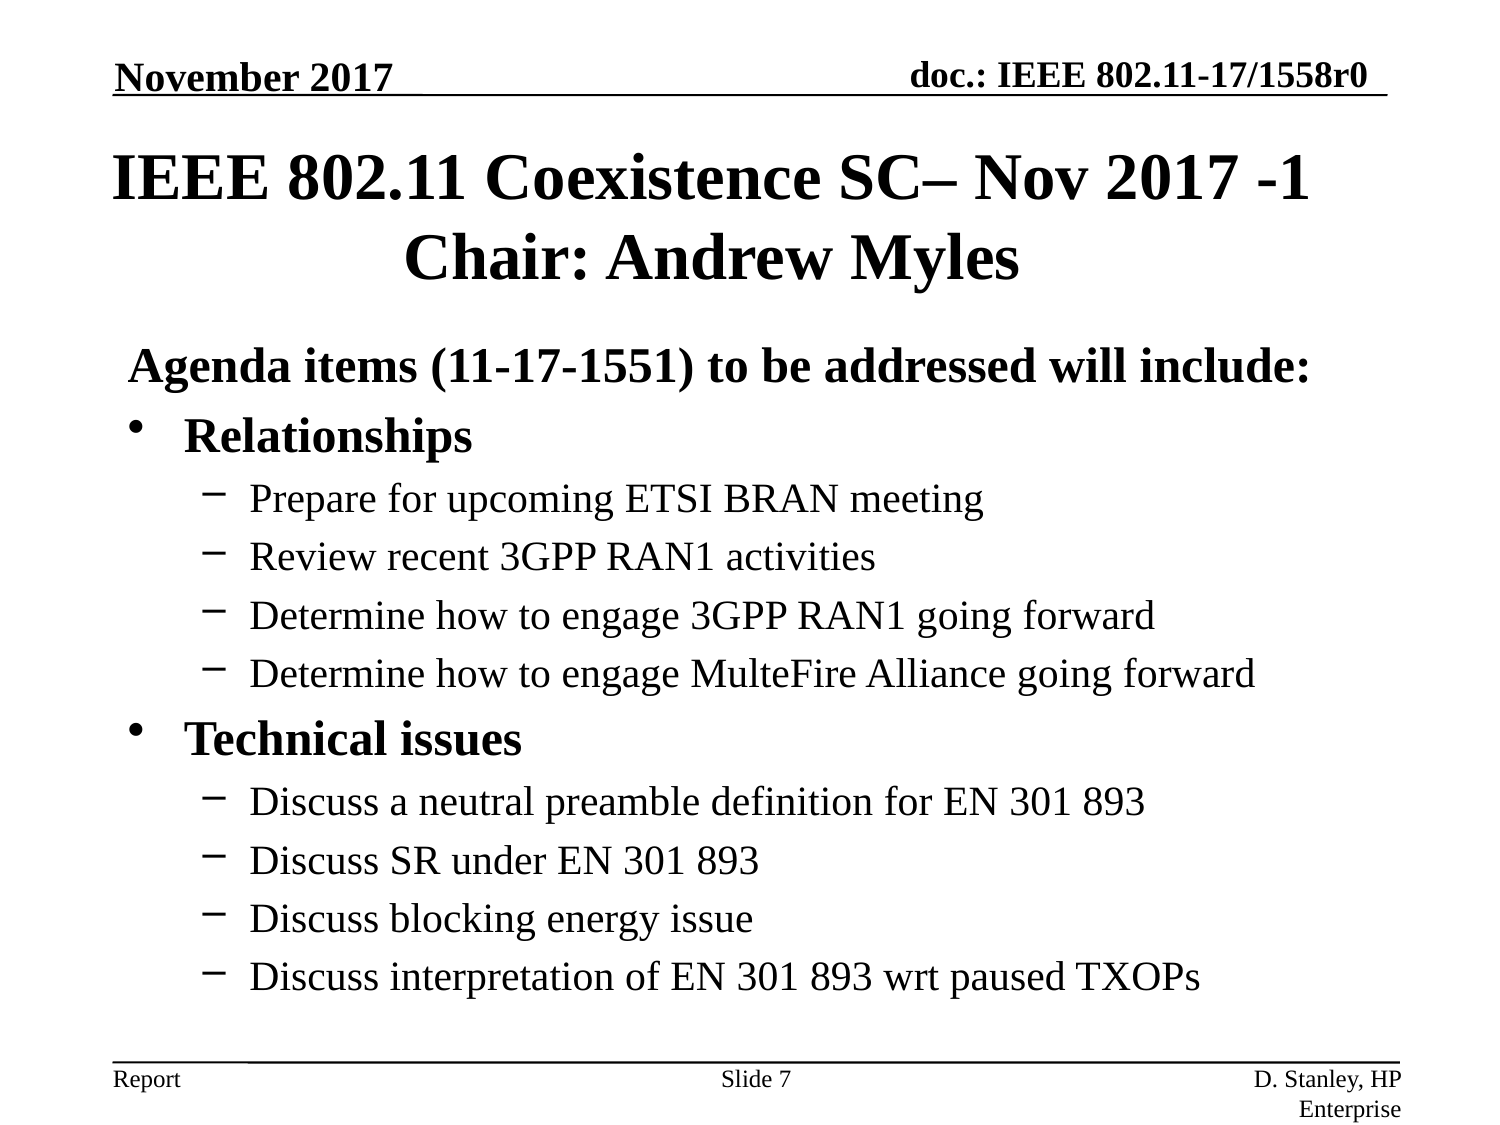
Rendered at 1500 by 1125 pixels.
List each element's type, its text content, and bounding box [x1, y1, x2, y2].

footer D. Stanley, HP Enterprise [1170, 1062, 1402, 1093]
slide_number Slide 7 [720, 1062, 792, 1093]
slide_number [114, 49, 413, 100]
list Agenda items (11-17-1551) to be addressed will include: Relationships Prepare for upcoming ETSI BRAN meeting Review recent 3GPP RAN1 activities Determine how to engage 3GPP RAN1 going forward Determine how to engage MulteFire Alliance going forward Technical issues Discuss a neutral preamble definition for EN 301 893 Discuss SR under EN 301 893 Discuss blocking energy issue Discuss interpretation of EN 301 893 wrt paused TXOPs [112, 324, 1375, 1038]
title IEEE 802.11 Coexistence SC– Nov 2017 -1 Chair: Andrew Myles [75, 125, 1350, 300]
